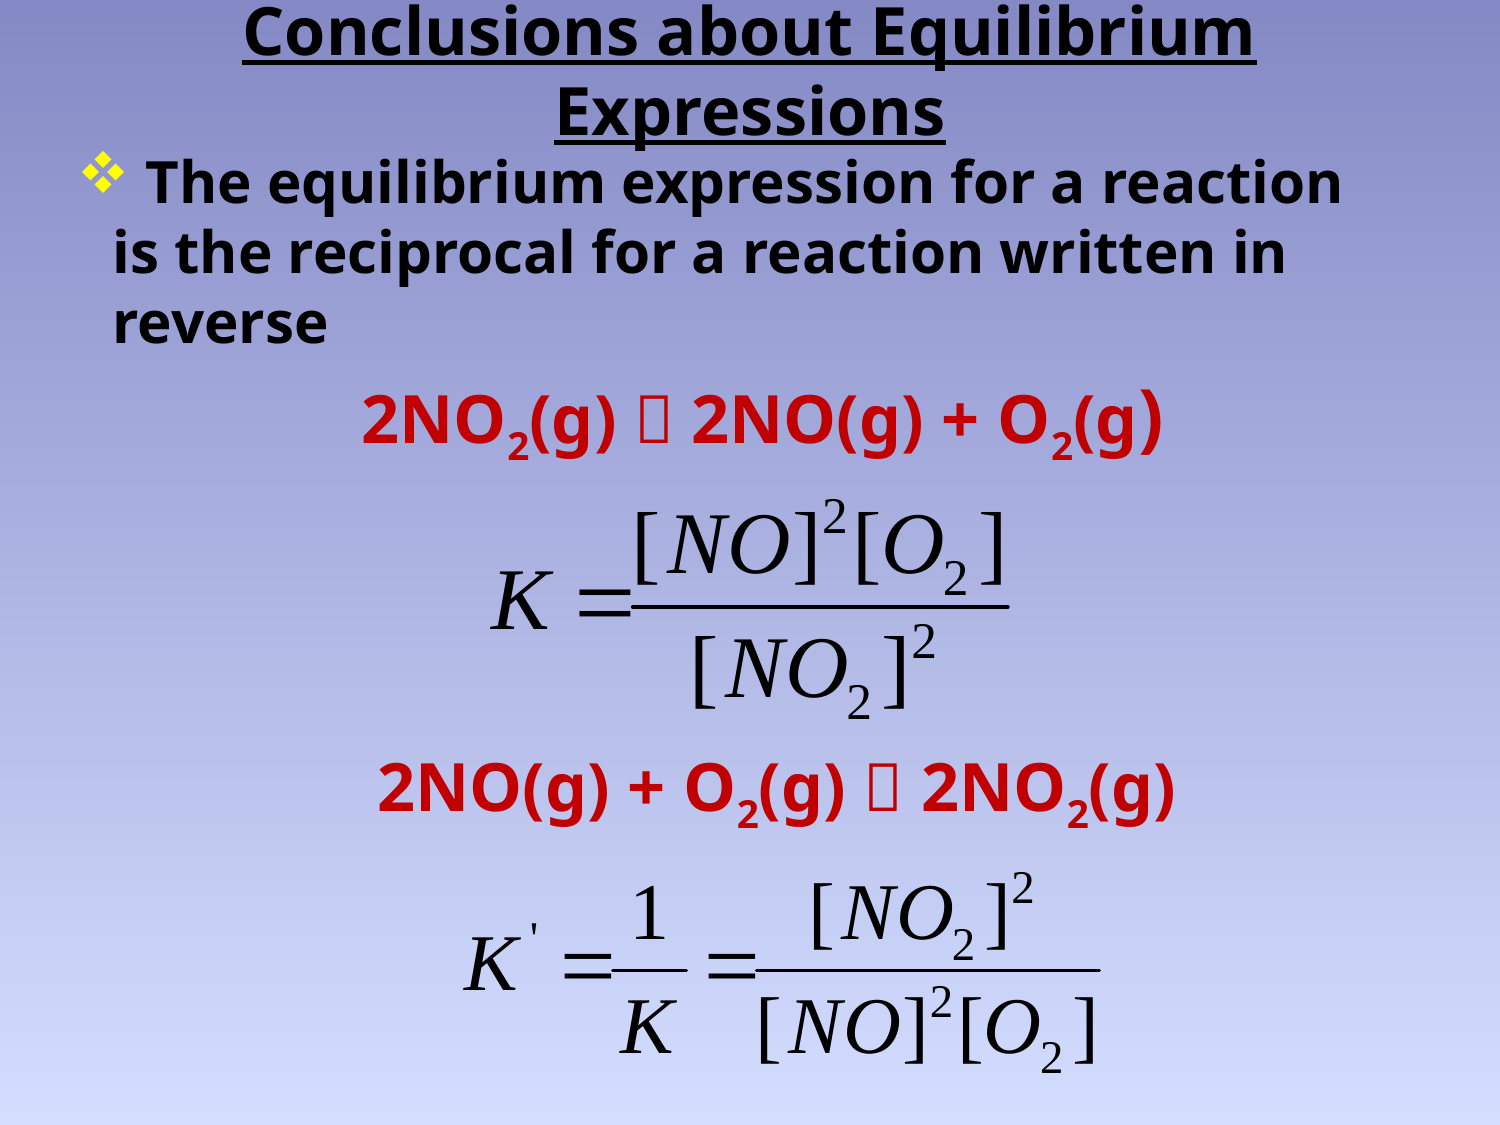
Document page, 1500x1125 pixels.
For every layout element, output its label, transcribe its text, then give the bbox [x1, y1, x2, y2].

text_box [474, 474, 1026, 740]
title Conclusions about Equilibrium Expressions [37, 0, 1463, 138]
text_box 2NO2(g)  2NO(g) + O2(g) [300, 349, 1225, 488]
text_box 2NO(g) + O2(g)  2NO2(g) [362, 737, 1291, 844]
text_box The equilibrium expression for a reaction is the reciprocal for a reaction written in reverse [62, 137, 1403, 363]
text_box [449, 849, 1114, 1092]
